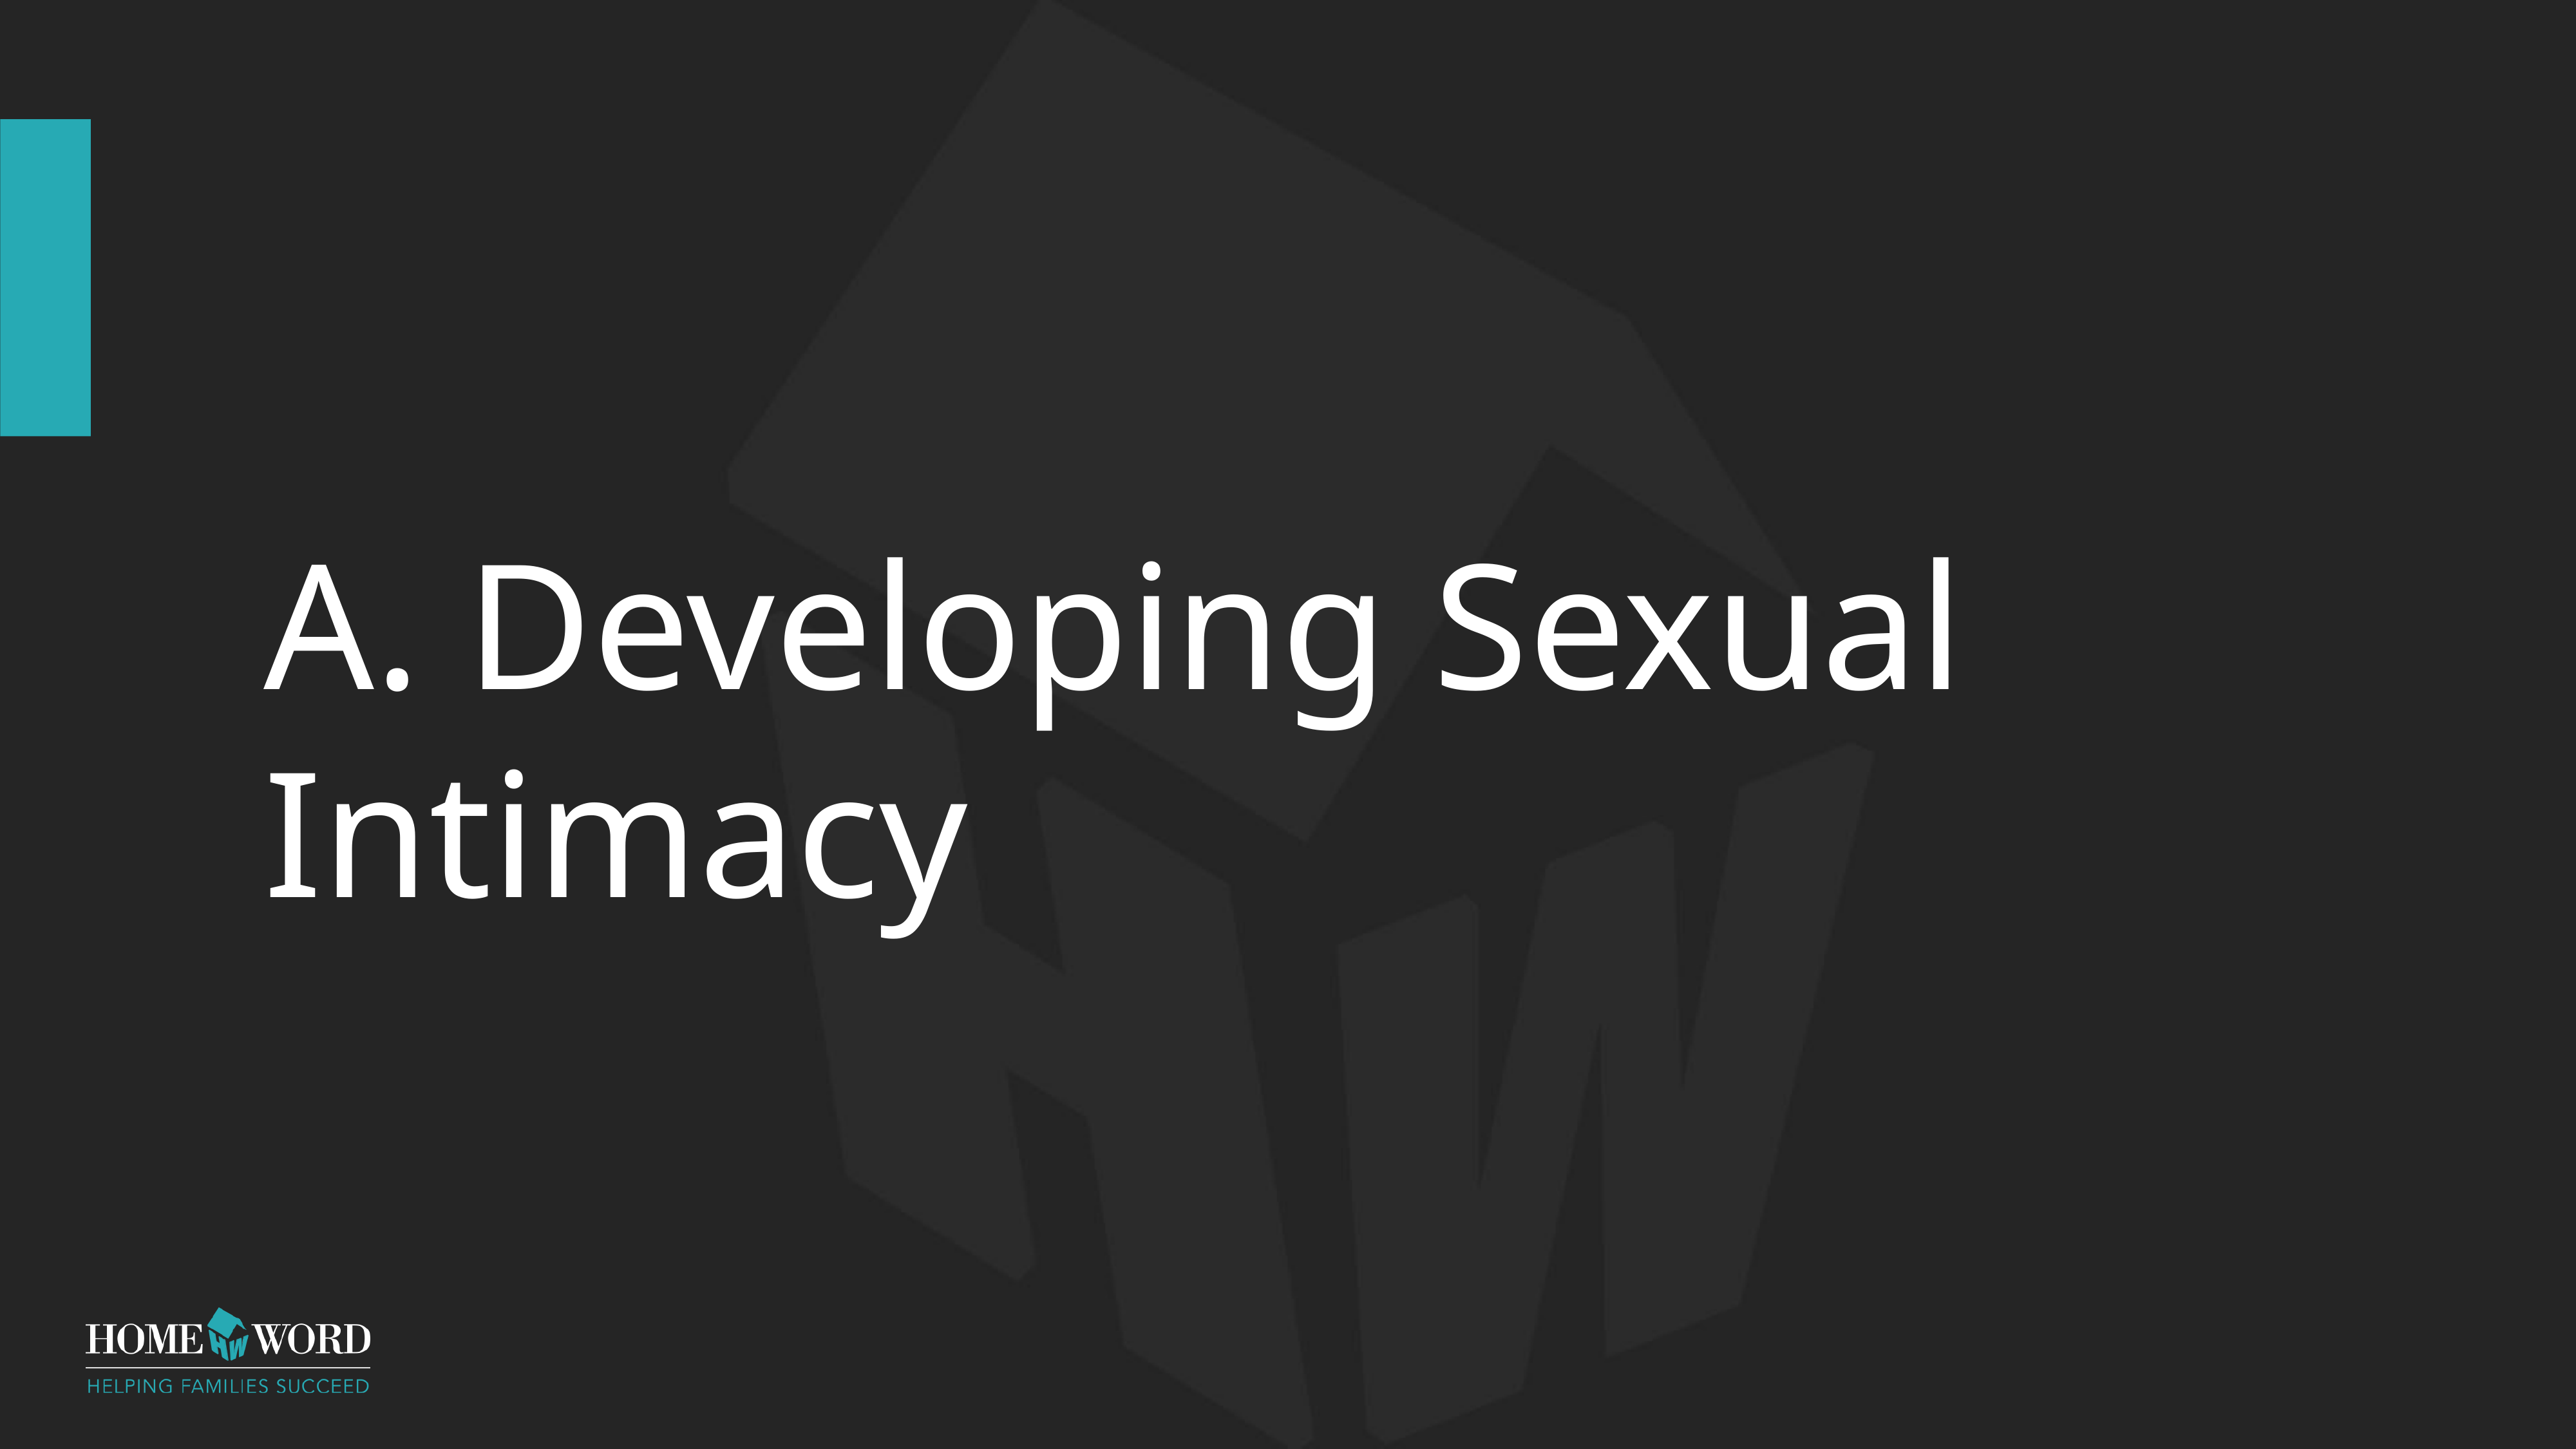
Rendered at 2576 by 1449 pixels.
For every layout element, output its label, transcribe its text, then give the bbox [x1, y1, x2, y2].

title A. Developing Sexual Intimacy [258, 510, 2210, 939]
picture [0, 0, 2576, 1449]
